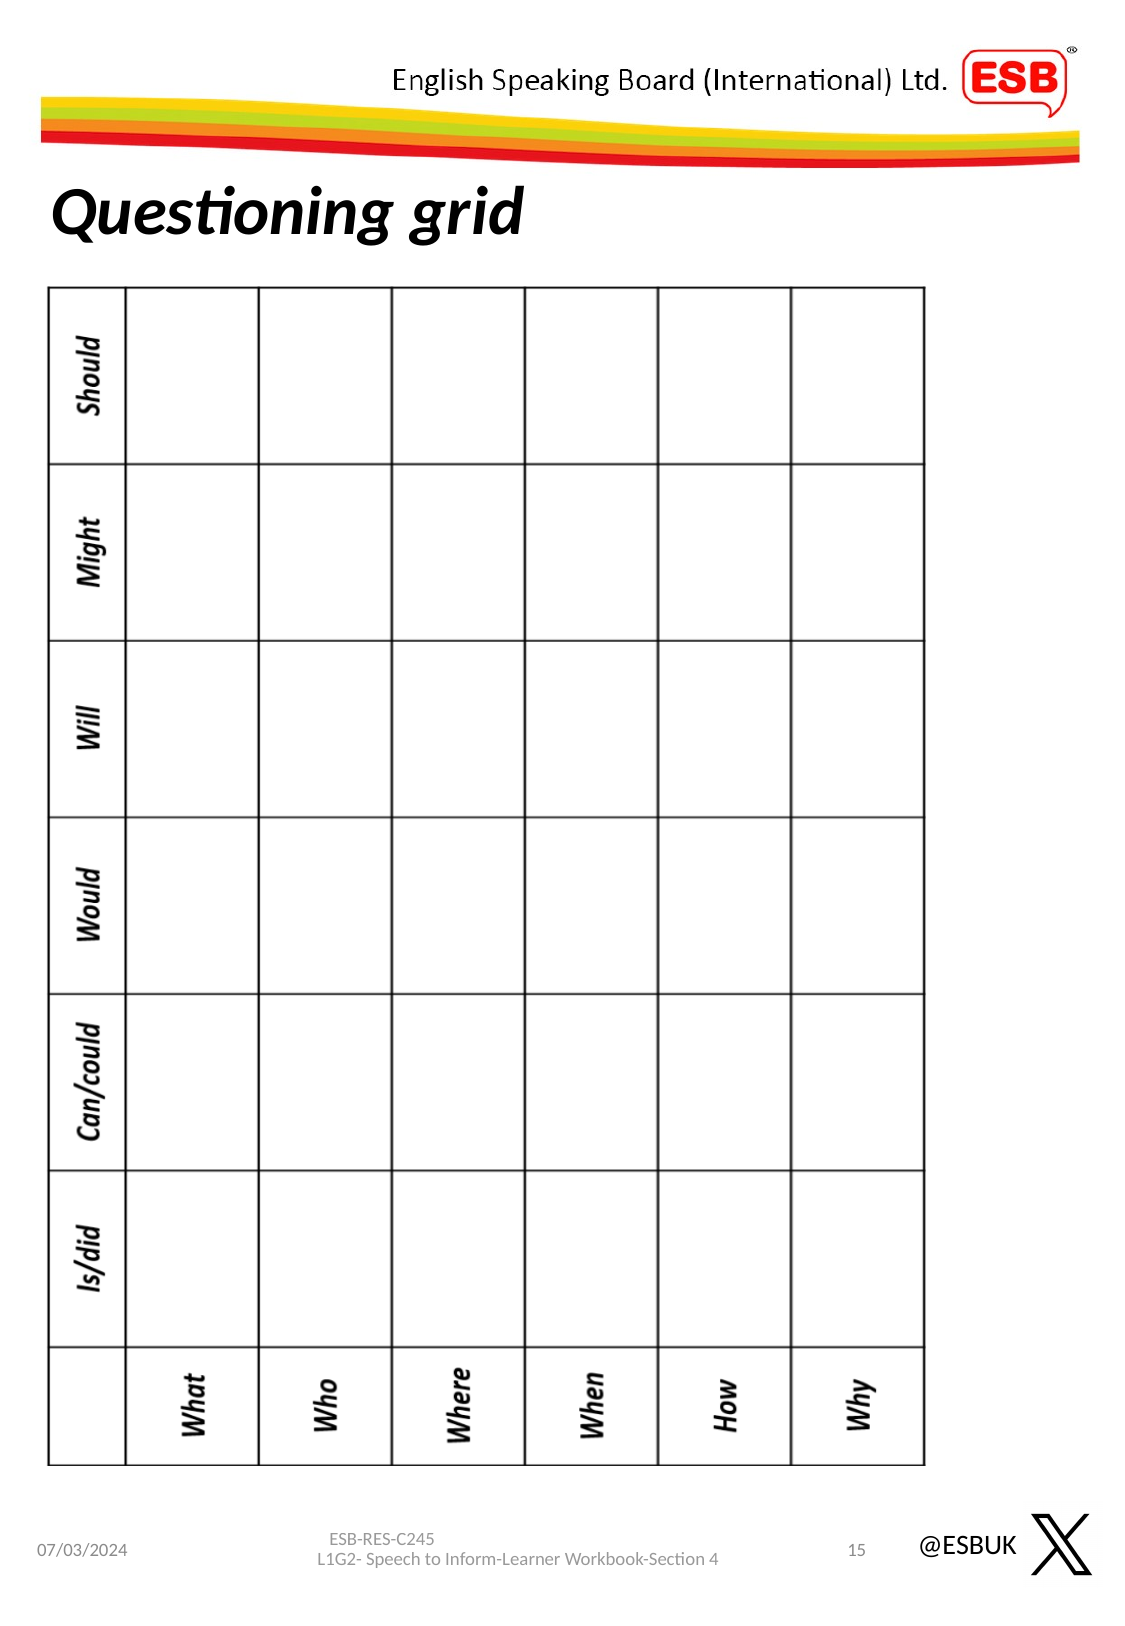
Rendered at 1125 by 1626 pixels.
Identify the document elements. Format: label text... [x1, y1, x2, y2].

title Questioning grid [35, 159, 1006, 266]
picture [0, 1, 1125, 234]
footer ESB-RES-C245 L1G2- Speech to Inform-Learner Workbook-Section 4 [296, 1506, 697, 1593]
slide_number 15 [697, 1506, 882, 1593]
picture [1022, 1501, 1103, 1588]
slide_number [22, 1506, 276, 1593]
picture [0, 287, 1077, 1465]
